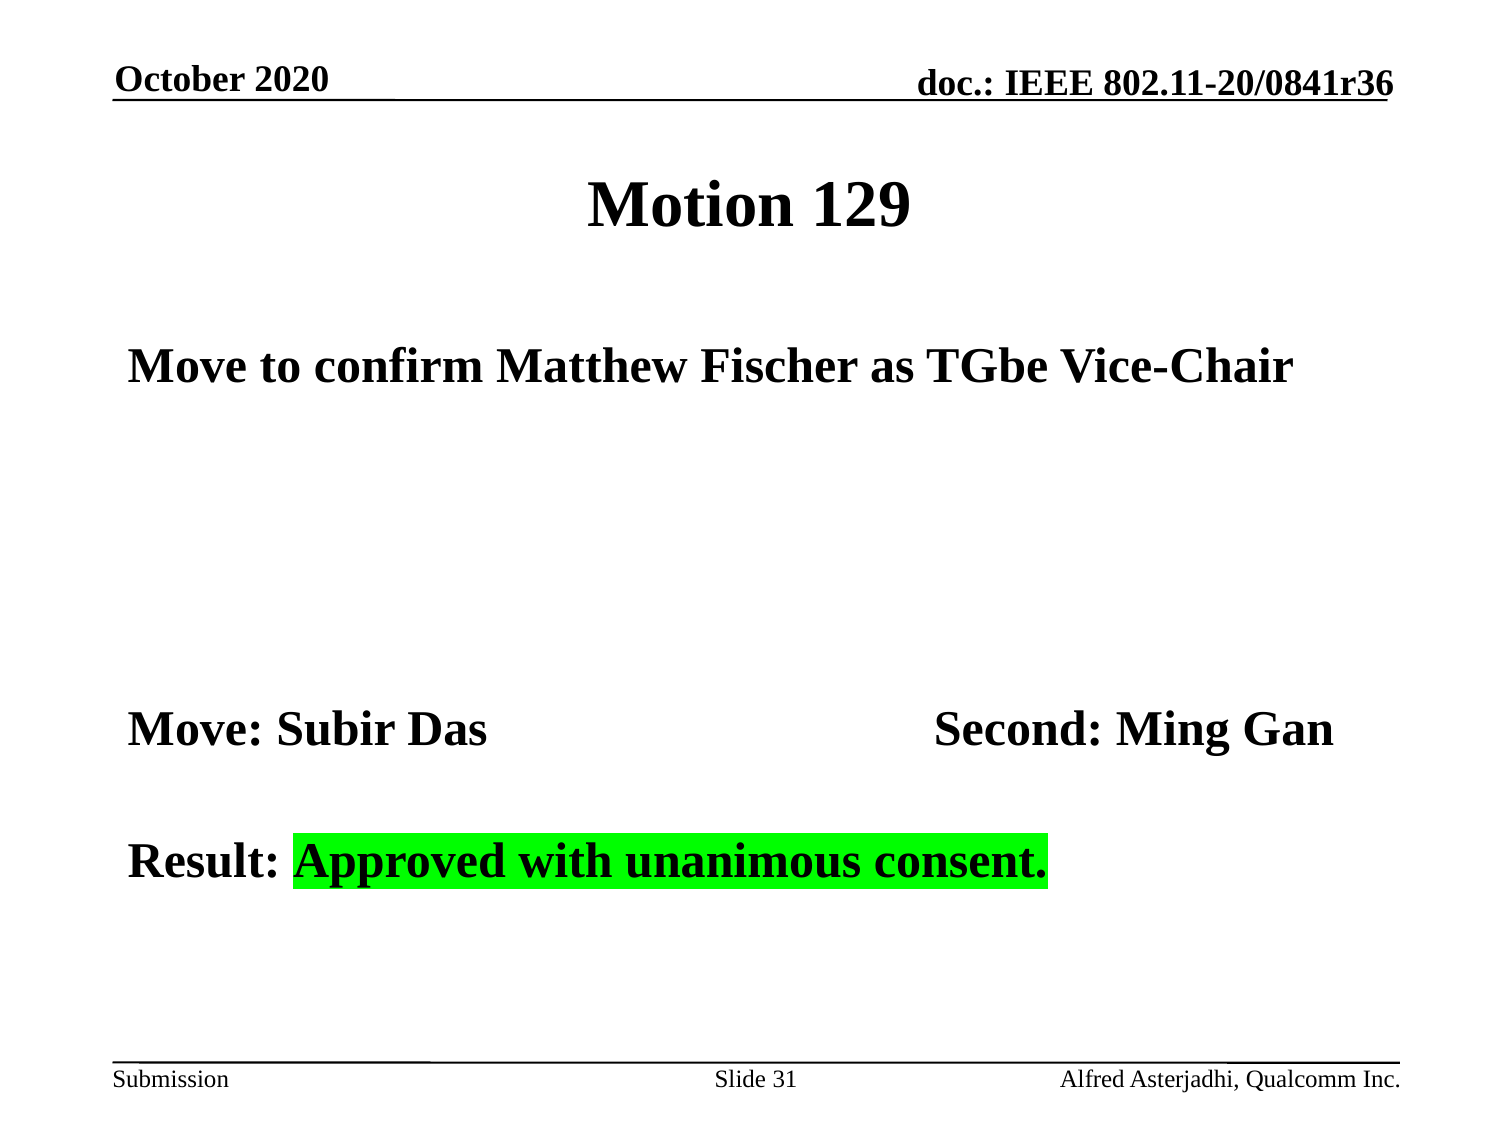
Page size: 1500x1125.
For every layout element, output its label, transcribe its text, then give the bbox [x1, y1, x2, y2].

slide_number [114, 54, 423, 100]
footer Alfred Asterjadhi, Qualcomm Inc. [878, 1061, 1402, 1093]
title Motion 129 [112, 112, 1388, 288]
list Move to confirm Matthew Fischer as TGbe Vice-Chair Move: Subir Das Second: Ming Gan Result: Approved with unanimous consent. [112, 324, 1388, 1000]
slide_number Slide 31 [712, 1061, 800, 1123]
